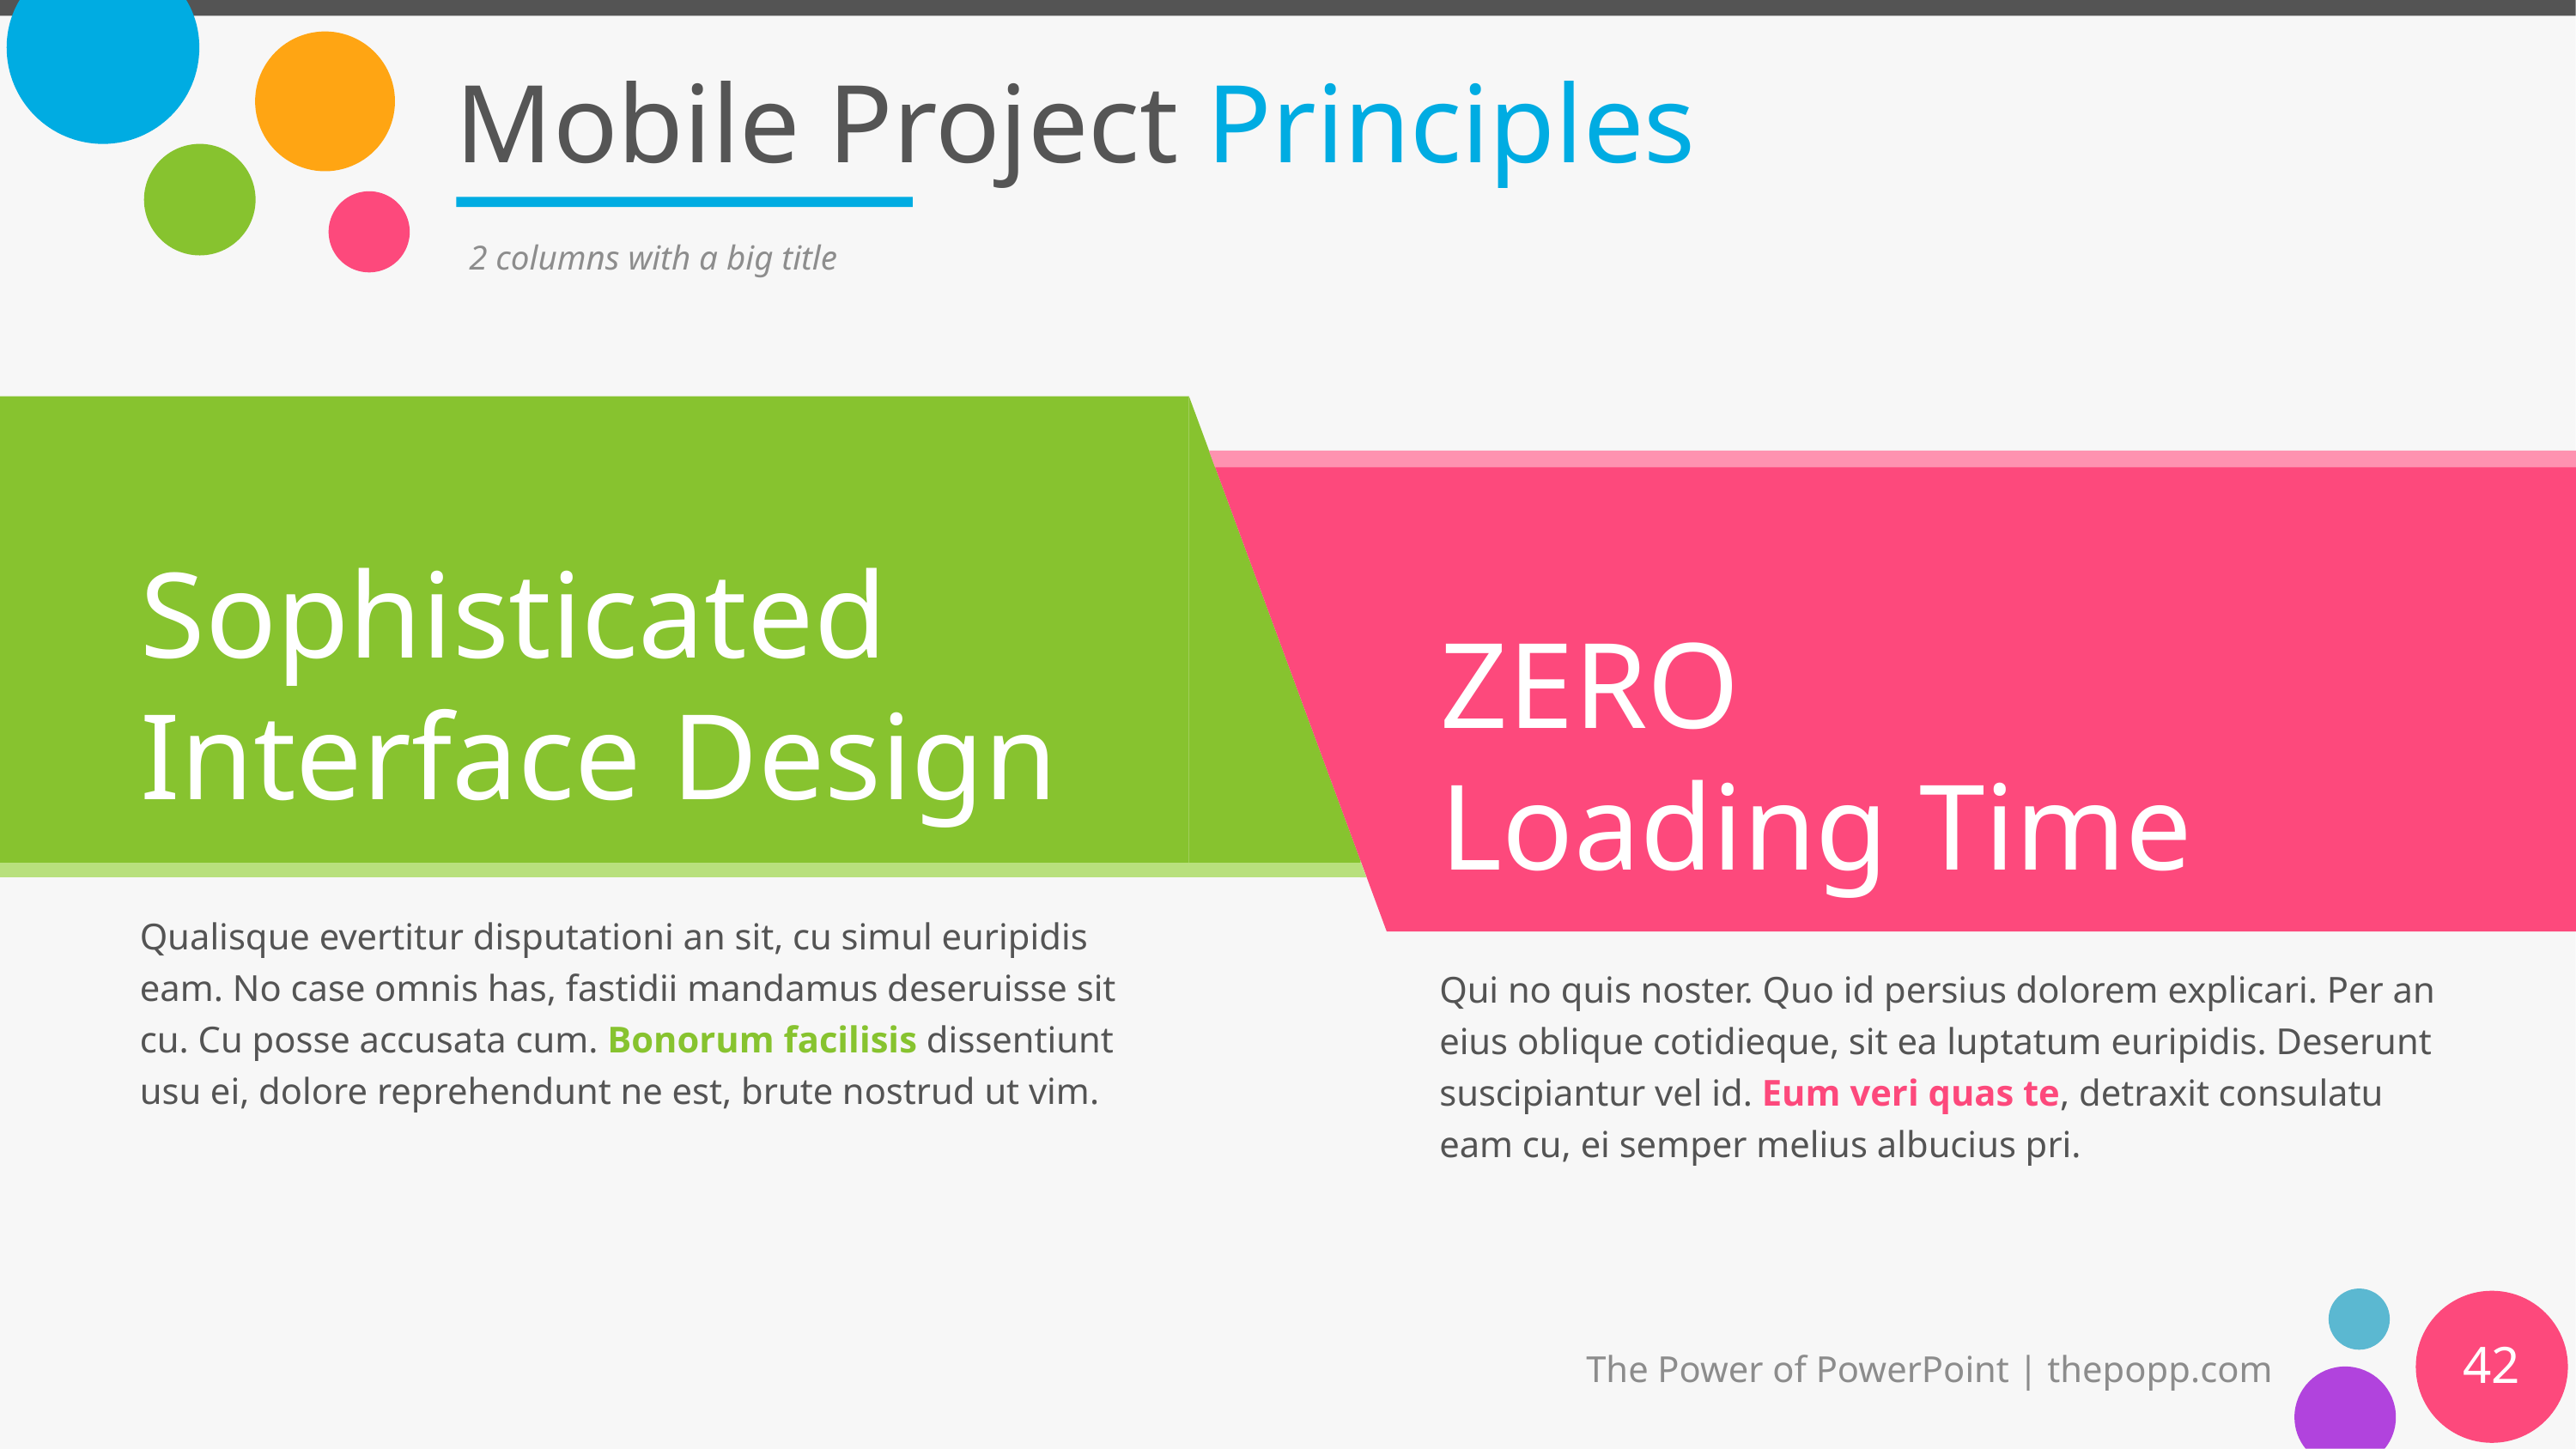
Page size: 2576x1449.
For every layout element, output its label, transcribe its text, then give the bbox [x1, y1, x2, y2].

list 2 columns with a big title [446, 217, 2465, 288]
list ZERO Loading Time [1418, 507, 2461, 906]
footer The Power of PowerPoint | thepopp.com [1479, 1332, 2296, 1410]
slide_number 42 [2415, 1328, 2568, 1406]
list Sophisticated Interface Design [117, 437, 1161, 835]
list Qualisque evertitur disputationi an sit, cu simul euripidis eam. No case omnis has, fastidii mandamus deseruisse sit cu. Cu posse accusata cum. Bonorum facilisis dissentiunt usu ei, dolore reprehendunt ne est, brute nostrud ut vim. [117, 894, 1162, 1161]
list Qui no quis noster. Quo id persius dolorem explicari. Per an eius oblique cotidieque, sit ea luptatum euripidis. Deserunt suscipiantur vel id. Eum veri quas te, detraxit consulatu eam cu, ei semper melius albucius pri. [1416, 947, 2461, 1215]
title Mobile Project Principles [433, 34, 2454, 204]
